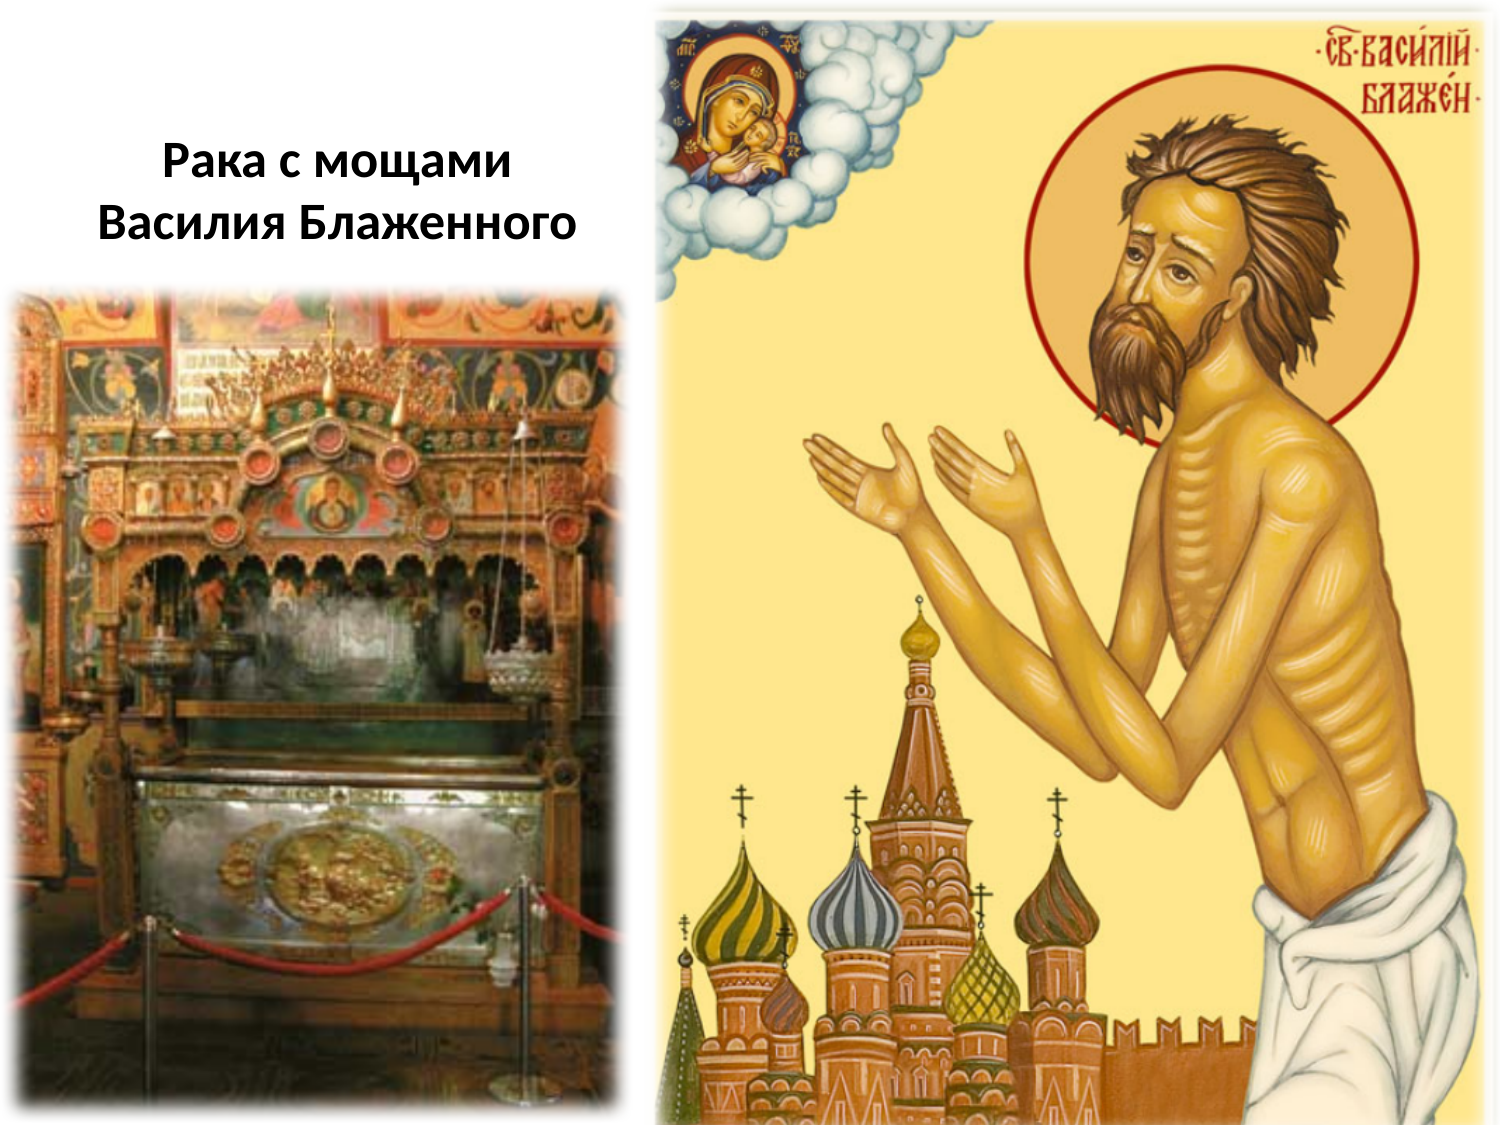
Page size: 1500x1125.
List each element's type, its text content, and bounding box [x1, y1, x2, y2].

title Рака с мощами Василия Блаженного [58, 93, 617, 279]
picture [644, 0, 1500, 1125]
picture [0, 280, 633, 1125]
